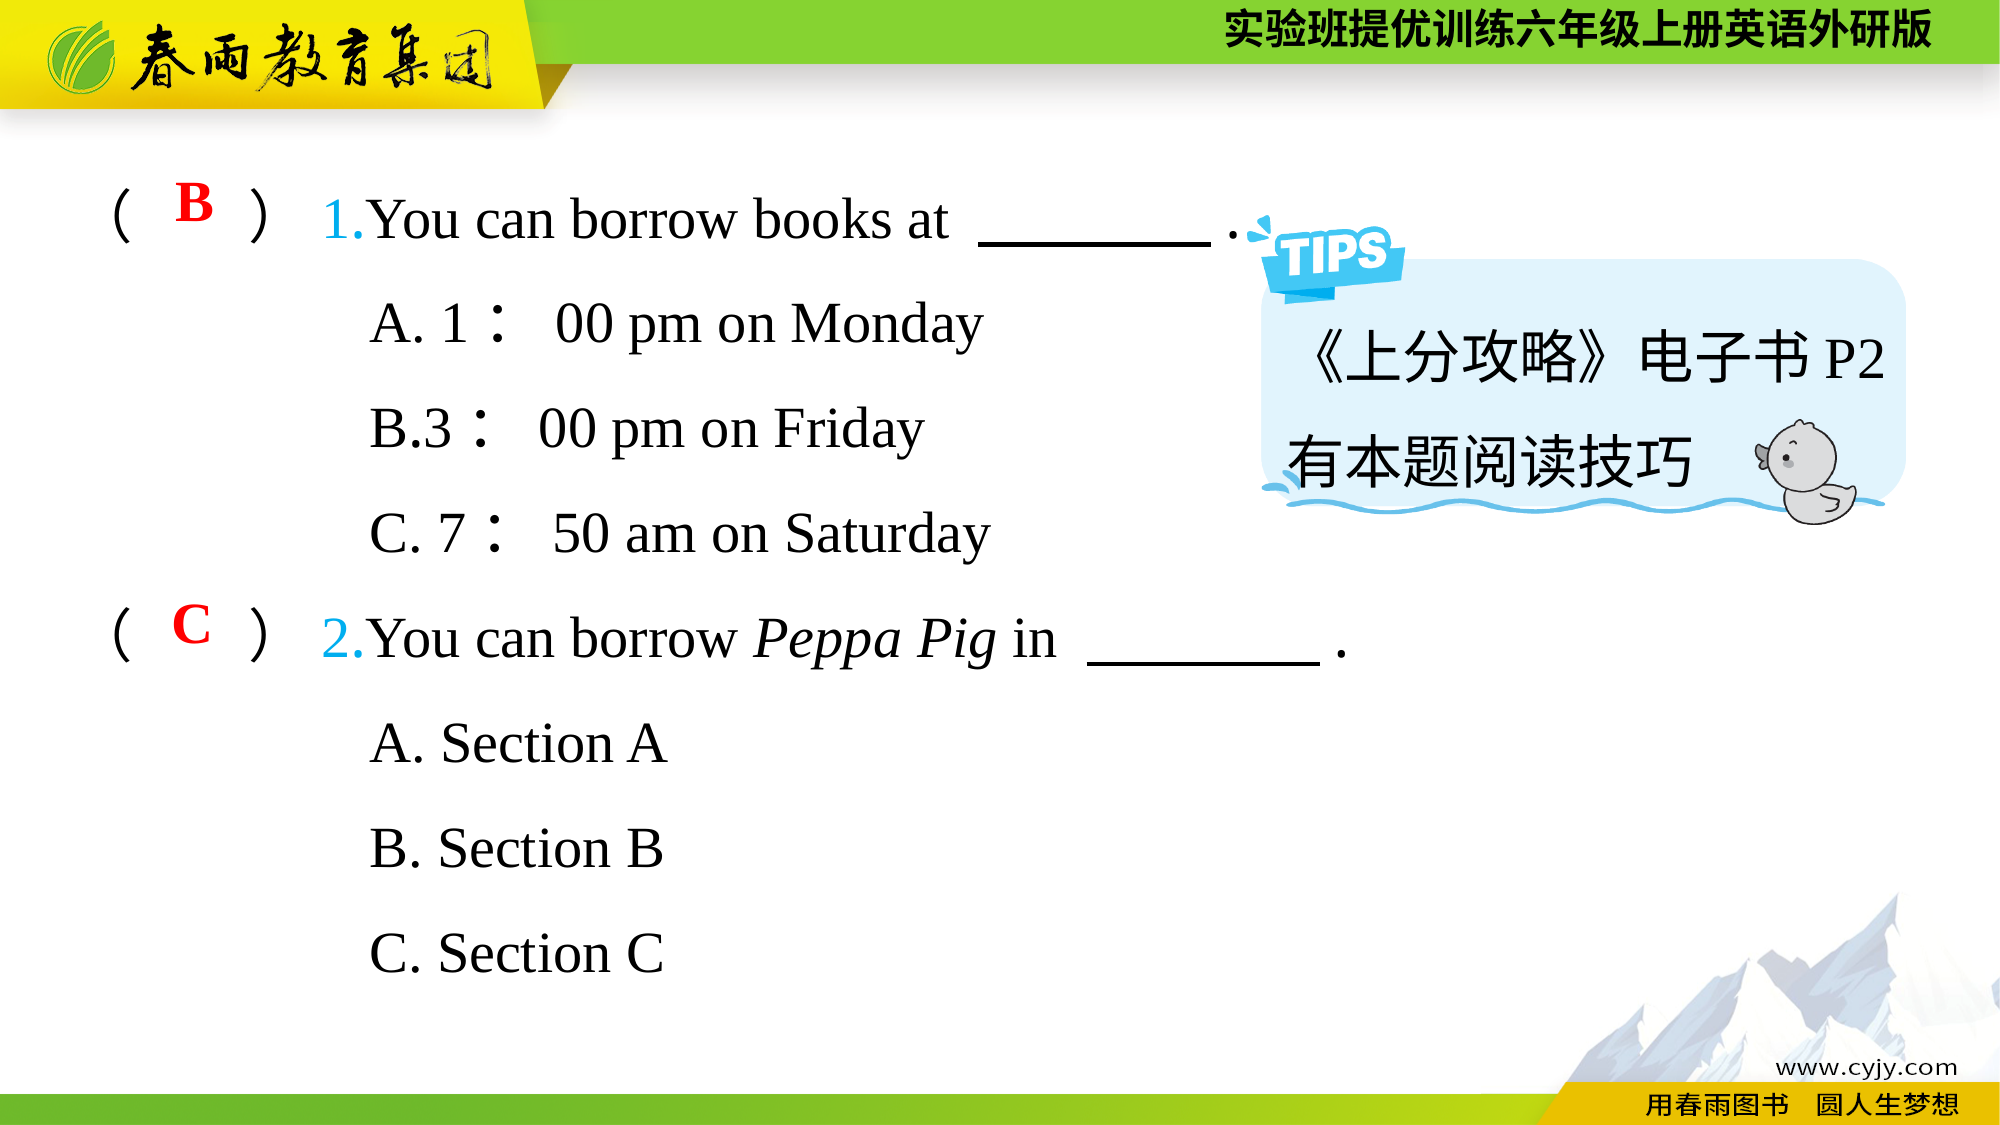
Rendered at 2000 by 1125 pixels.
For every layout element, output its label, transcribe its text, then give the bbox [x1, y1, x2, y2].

text_box C [156, 577, 232, 663]
picture [0, 0, 2000, 1125]
text_box （ ）2.You can borrow Peppa Pig in . A. Section A B. Section B C. Section C [59, 556, 1944, 992]
text_box B [160, 155, 280, 241]
list （ ）1.You can borrow books at . A. 1：00 pm on Monday B.3：00 pm on Friday C. 7：50 am on Saturday [59, 137, 1944, 556]
